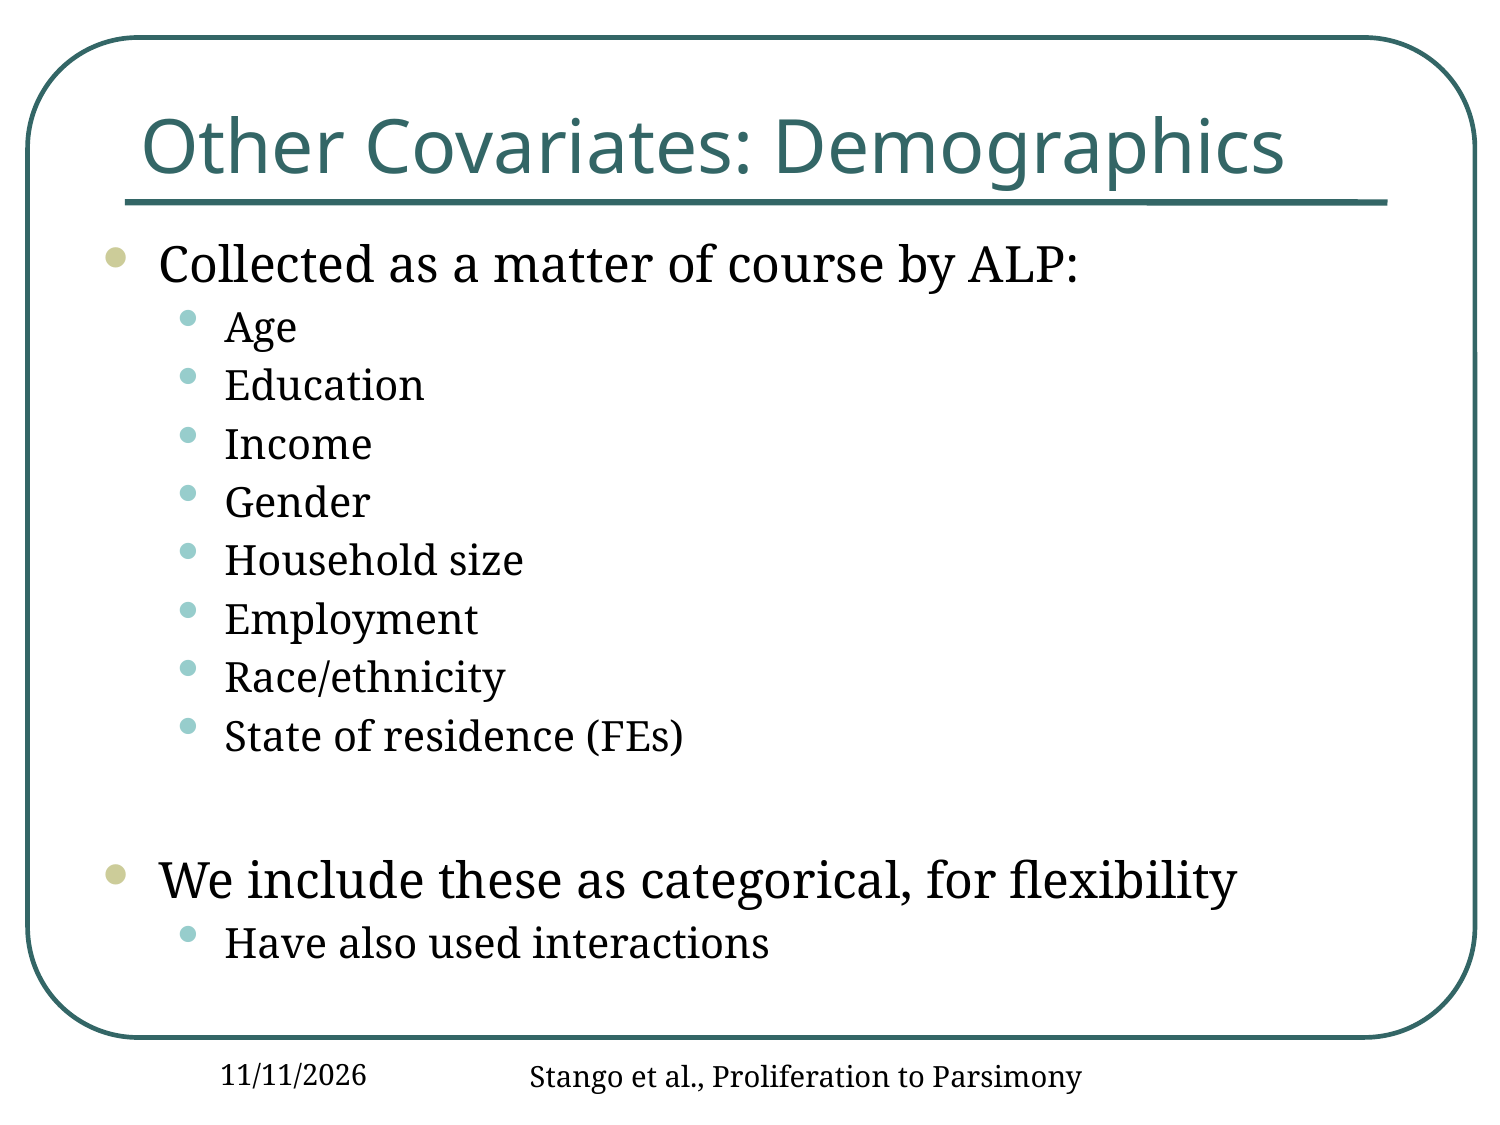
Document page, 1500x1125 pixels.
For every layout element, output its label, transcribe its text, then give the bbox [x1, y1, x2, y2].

footer Stango et al., Proliferation to Parsimony [512, 1050, 1101, 1125]
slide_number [124, 1048, 463, 1124]
title Other Covariates: Demographics [124, 48, 1388, 197]
list Collected as a matter of course by ALP: Age Education Income Gender Household size Employment Race/ethnicity State of residence (FEs) We include these as categorical, for flexibility Have also used interactions [87, 224, 1438, 1024]
